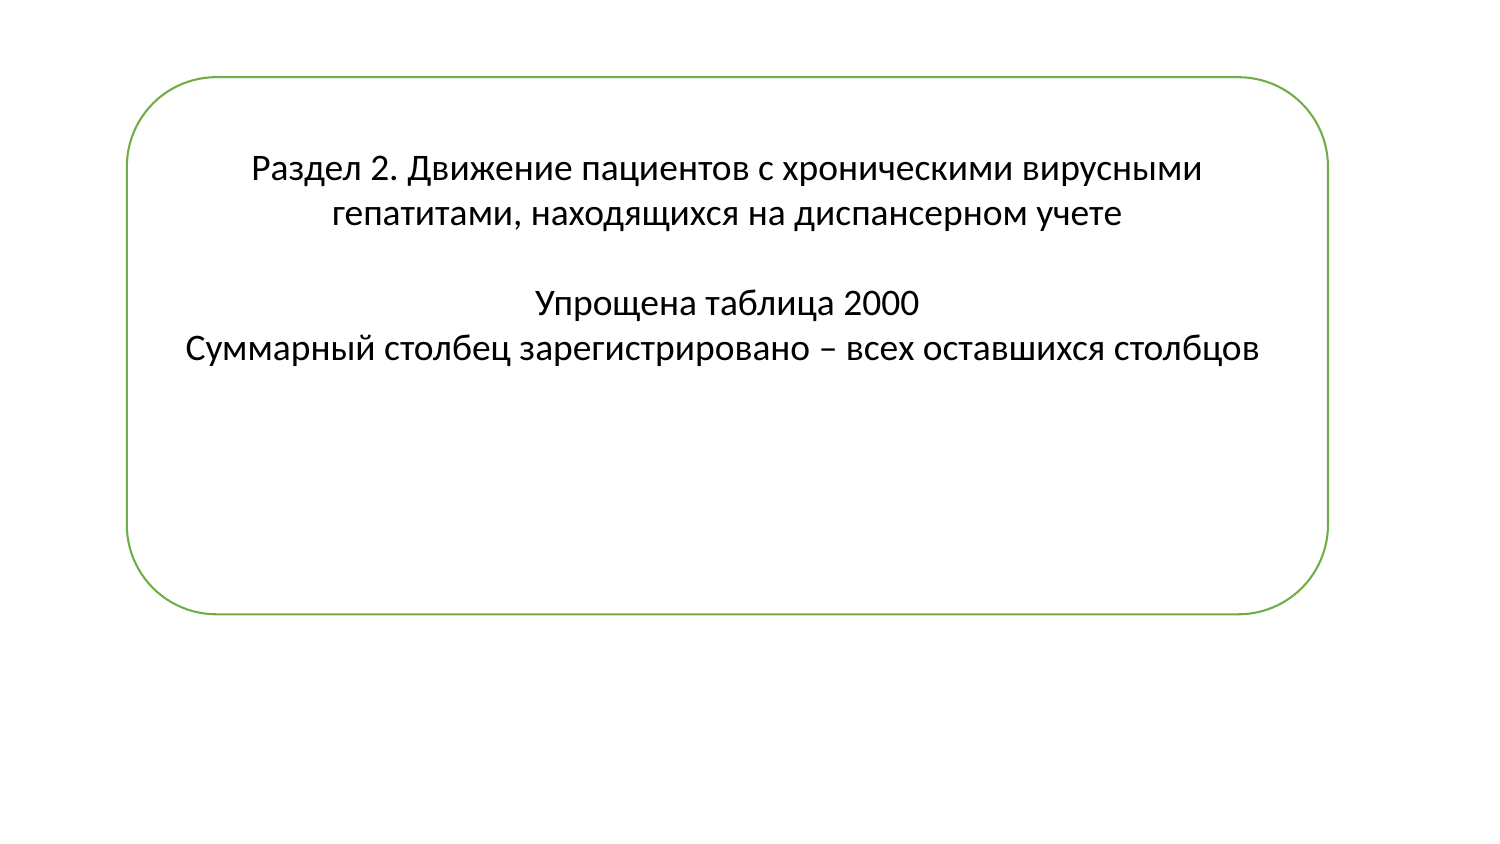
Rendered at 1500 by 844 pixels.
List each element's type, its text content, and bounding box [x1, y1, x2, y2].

text_box Раздел 2. Движение пациентов с хроническими вирусными гепатитами, находящихся на диспансерном учете Упрощена таблица 2000 Суммарный столбец зарегистрировано – всех оставшихся столбцов [125, 76, 1330, 616]
